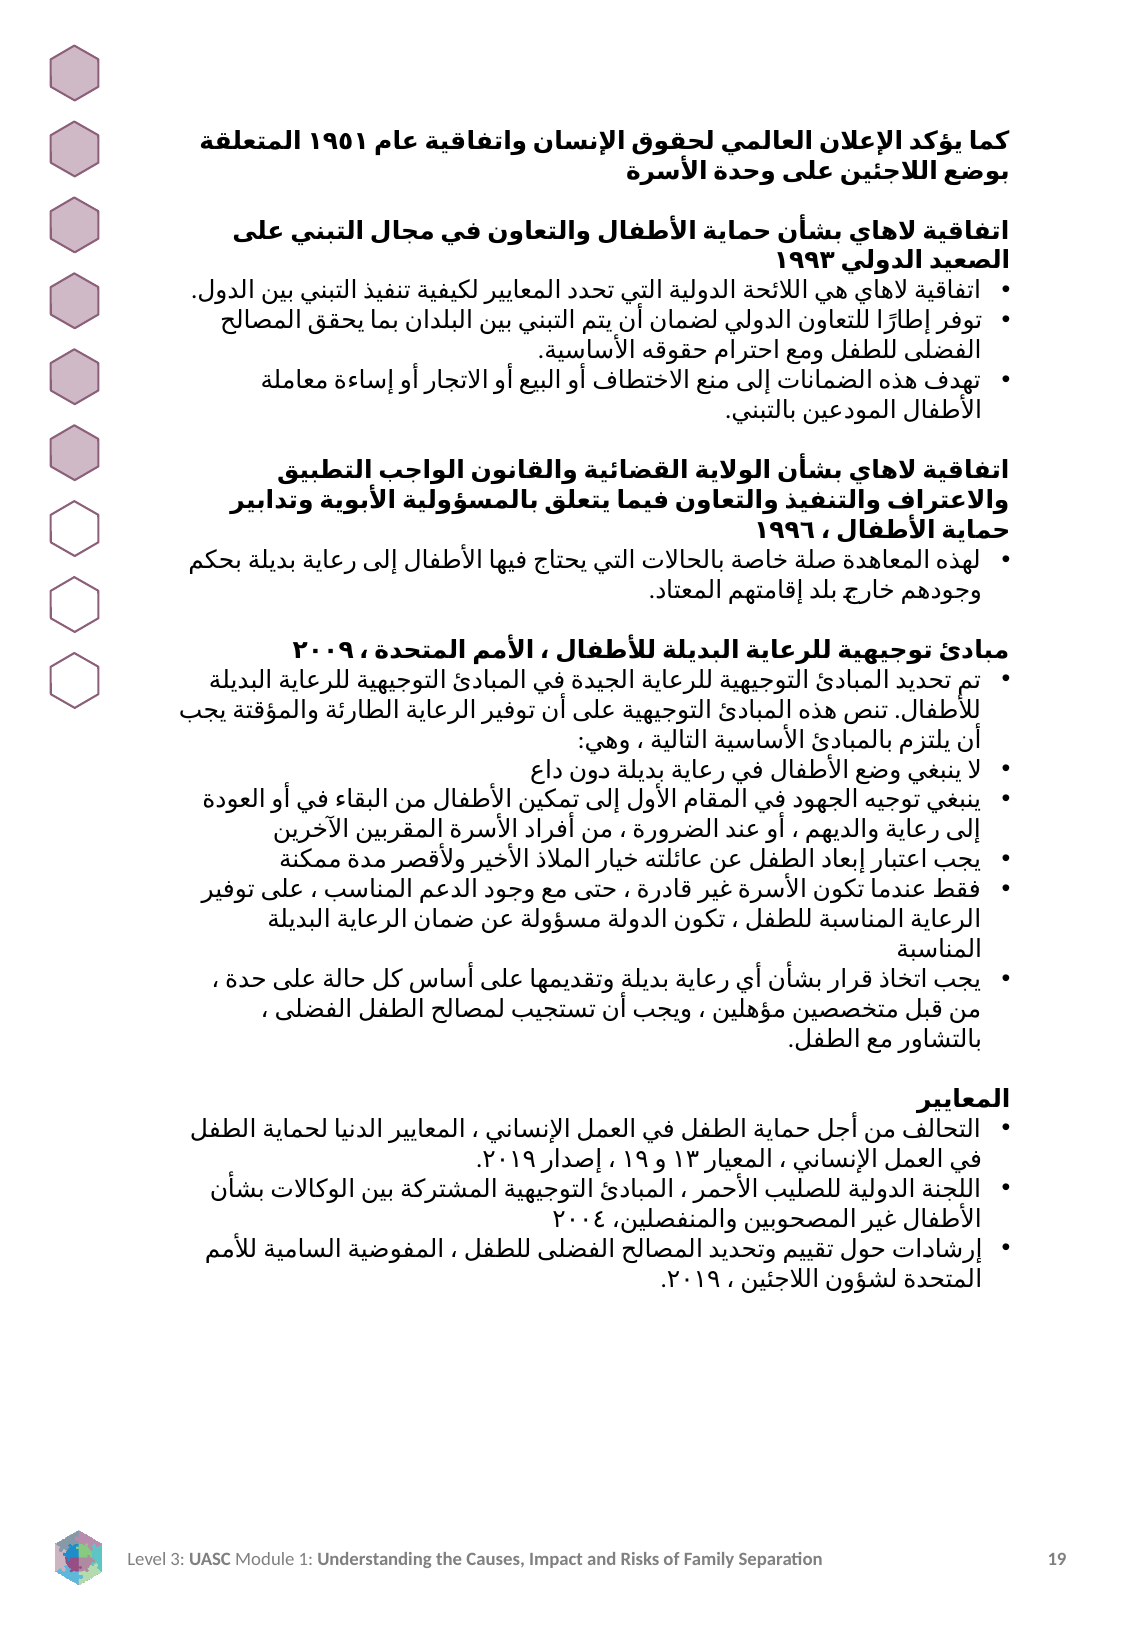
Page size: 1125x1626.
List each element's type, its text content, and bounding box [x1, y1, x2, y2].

text_box [48, 347, 101, 406]
text_box [48, 423, 101, 482]
text_box [48, 43, 101, 103]
text_box [48, 271, 101, 331]
text_box [48, 575, 101, 634]
text_box [48, 499, 101, 558]
text_box [48, 651, 101, 710]
text_box [48, 119, 101, 179]
picture [55, 1530, 102, 1585]
text_box كما يؤكد الإعلان العالمي لحقوق الإنسان واتفاقية عام ١٩٥١ المتعلقة بوضع اللاجئين على وحدة الأسرة اتفاقية لاهاي بشأن حماية الأطفال والتعاون في مجال التبني على الصعيد الدولي ١٩٩٣ اتفاقية لاهاي هي اللائحة الدولية التي تحدد المعايير لكيفية تنفيذ التبني بين الدول. توفر إطارًا للتعاون الدولي لضمان أن يتم التبني بين البلدان بما يحقق المصالح الفضلى للطفل ومع احترام حقوقه الأساسية. تهدف هذه الضمانات إلى منع الاختطاف أو البيع أو الاتجار أو إساءة معاملة الأطفال المودعين بالتبني. اتفاقية لاهاي بشأن الولاية القضائية والقانون الواجب التطبيق والاعتراف والتنفيذ والتعاون فيما يتعلق بالمسؤولية الأبوية وتدابير حماية الأطفال ، ١٩٩٦ لهذه المعاهدة صلة خاصة بالحالات التي يحتاج فيها الأطفال إلى رعاية بديلة بحكم وجودهم خارج بلد إقامتهم المعتاد. مبادئ توجيهية للرعاية البديلة للأطفال ، الأمم المتحدة ، ٢٠٠٩ تم تحديد المبادئ التوجيهية للرعاية الجيدة في المبادئ التوجيهية للرعاية البديلة للأطفال. تنص هذه المبادئ التوجيهية على أن توفير الرعاية الطارئة والمؤقتة يجب أن يلتزم بالمبادئ الأساسية التالية ، وهي: لا ينبغي وضع الأطفال في رعاية بديلة دون داع ينبغي توجيه الجهود في المقام الأول إلى تمكين الأطفال من البقاء في أو العودة إلى رعاية والديهم ، أو عند الضرورة ، من أفراد الأسرة المقربين الآخرين يجب اعتبار إبعاد الطفل عن عائلته خيار الملاذ الأخير ولأقصر مدة ممكنة فقط عندما تكون الأسرة غير قادرة ، حتى مع وجود الدعم المناسب ، على توفير الرعاية المناسبة للطفل ، تكون الدولة مسؤولة عن ضمان الرعاية البديلة المناسبة يجب اتخاذ قرار بشأن أي رعاية بديلة وتقديمها على أساس كل حالة على حدة ، من قبل متخصصين مؤهلين ، ويجب أن تستجيب لمصالح الطفل الفضلى ، بالتشاور مع الطفل. المعايير التحالف من أجل حماية الطفل في العمل الإنساني ، المعايير الدنيا لحماية الطفل في العمل الإنساني ، المعيار ١٣ و ١٩ ، إصدار ٢٠١٩. اللجنة الدولية للصليب الأحمر ، المبادئ التوجيهية المشتركة بين الوكالات بشأن الأطفال غير المصحوبين والمنفصلين، ٢٠٠٤ إرشادات حول تقييم وتحديد المصالح الفضلى للطفل ، المفوضية السامية للأمم المتحدة لشؤون اللاجئين ، ٢٠١٩. [161, 116, 1026, 1327]
text_box [48, 195, 101, 255]
